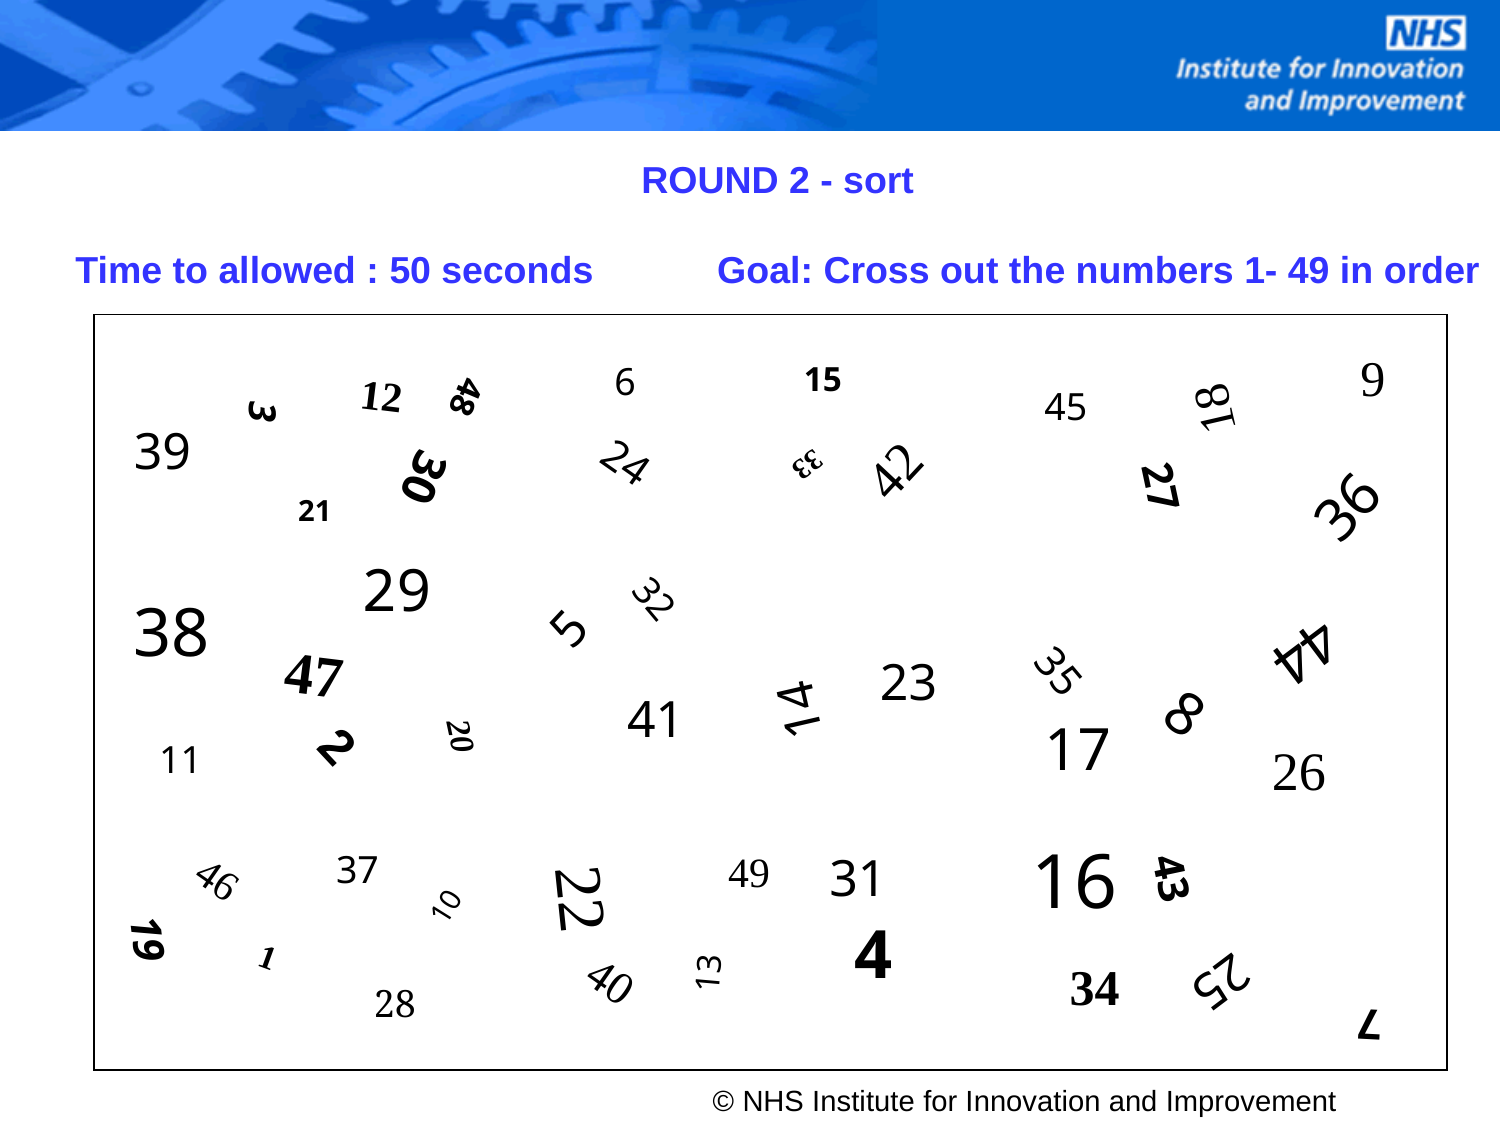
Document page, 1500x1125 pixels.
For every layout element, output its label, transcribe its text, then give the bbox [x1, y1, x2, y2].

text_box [93, 314, 1448, 1071]
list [0, 0, 1500, 131]
text_box ROUND 2 - sort Time to allowed : 50 seconds Goal: Cross out the numbers 1- 49 in order [60, 148, 1496, 299]
text_box © NHS Institute for Innovation and Improvement [697, 1079, 1352, 1125]
